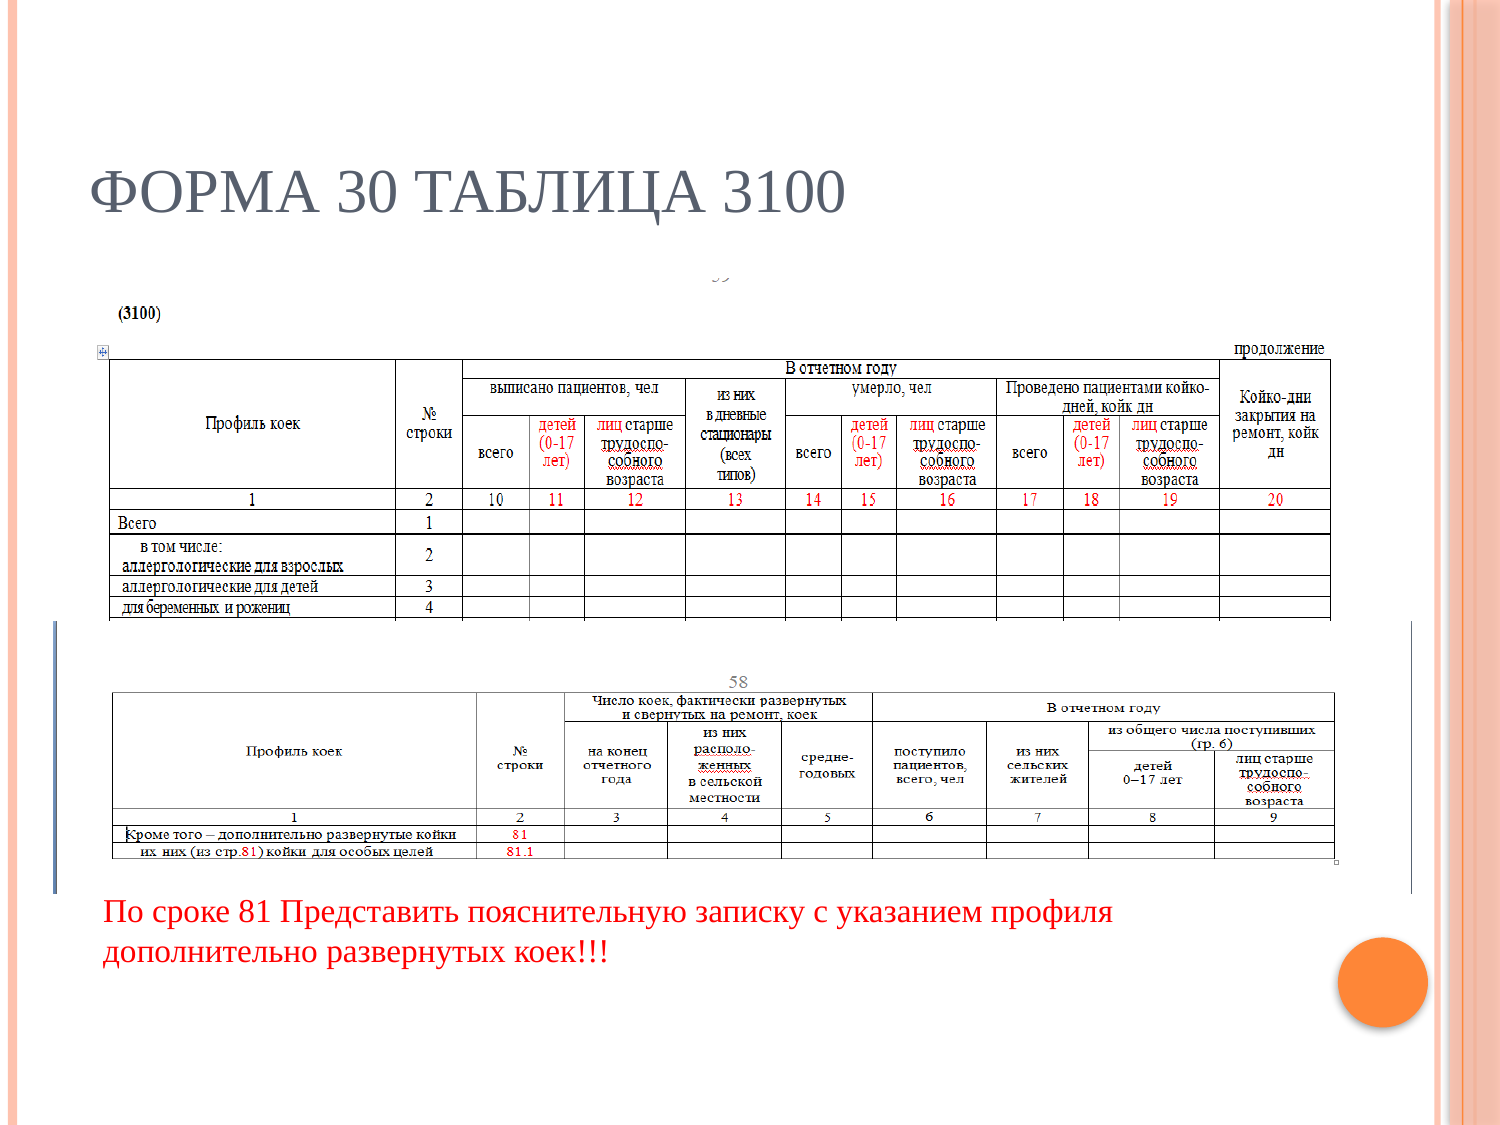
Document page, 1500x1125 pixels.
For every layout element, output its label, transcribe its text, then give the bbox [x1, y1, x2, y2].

picture [52, 621, 1413, 894]
title Форма 30 Таблица 3100 [75, 45, 1300, 233]
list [64, 278, 1377, 618]
text_box По сроке 81 Представить пояснительную записку с указанием профиля дополнительно развернутых коек!!! [88, 902, 1341, 976]
